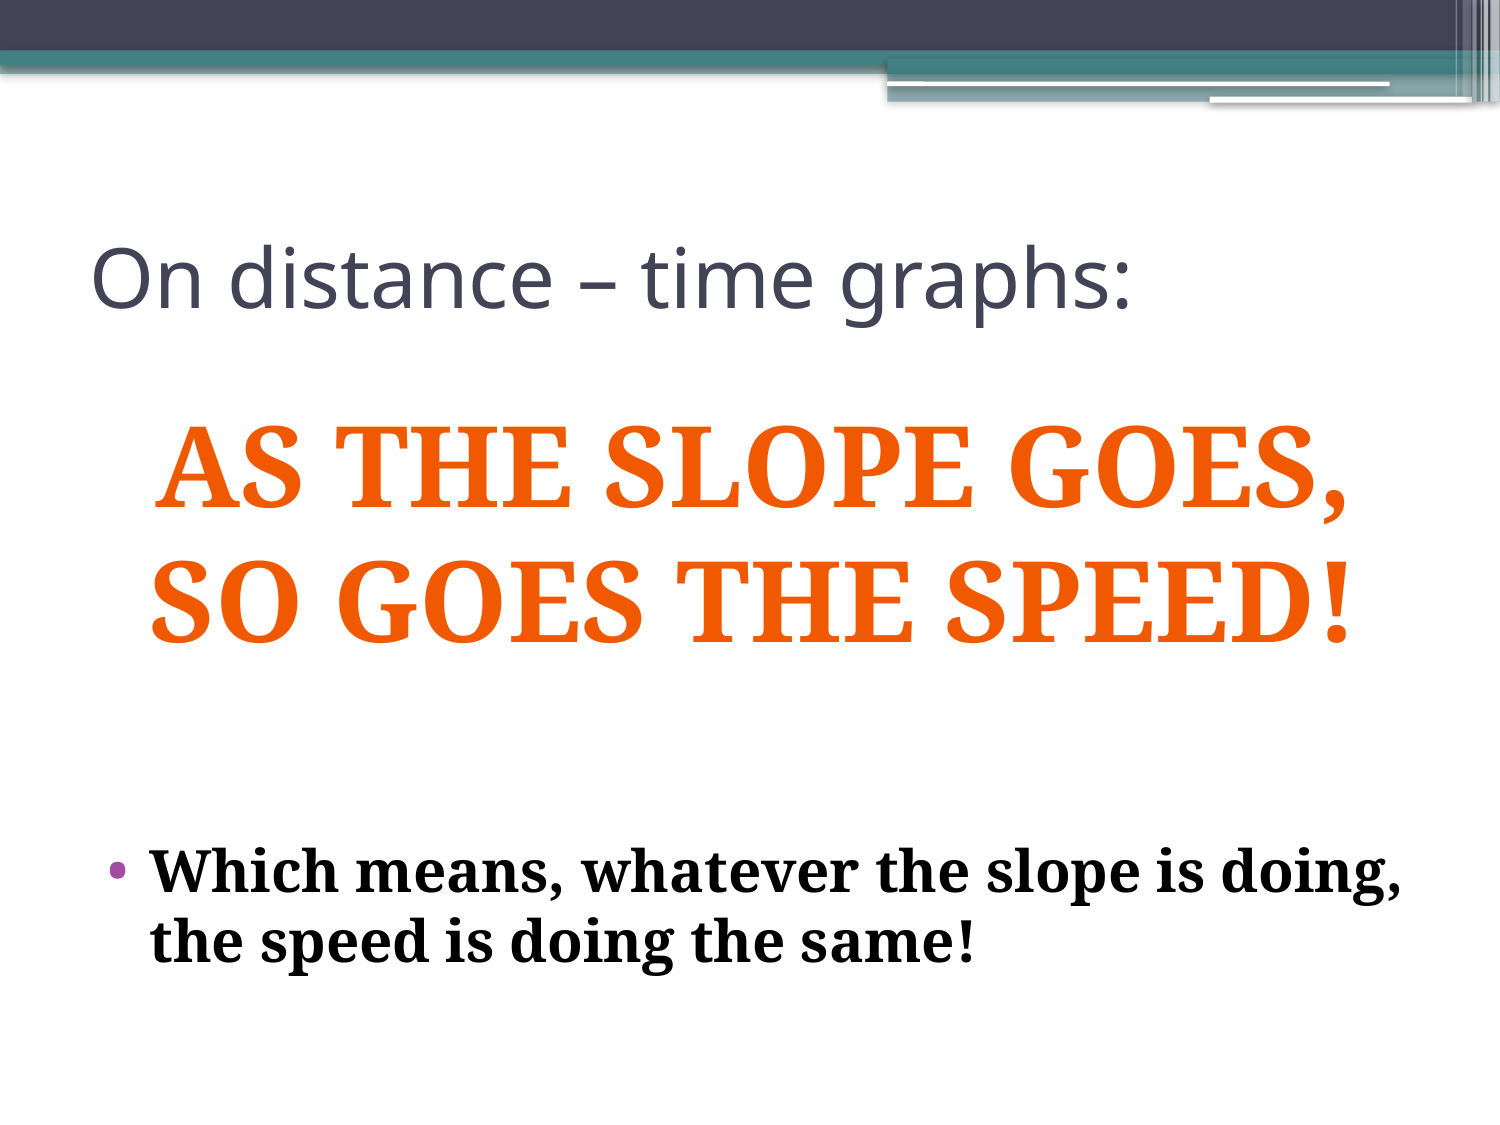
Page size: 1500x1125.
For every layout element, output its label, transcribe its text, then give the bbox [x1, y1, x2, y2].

title On distance – time graphs: [75, 187, 1425, 363]
text_box As the slope goes, So goes the speed! [134, 387, 1375, 673]
list Which means, whatever the slope is doing, the speed is doing the same! [75, 368, 1425, 1079]
